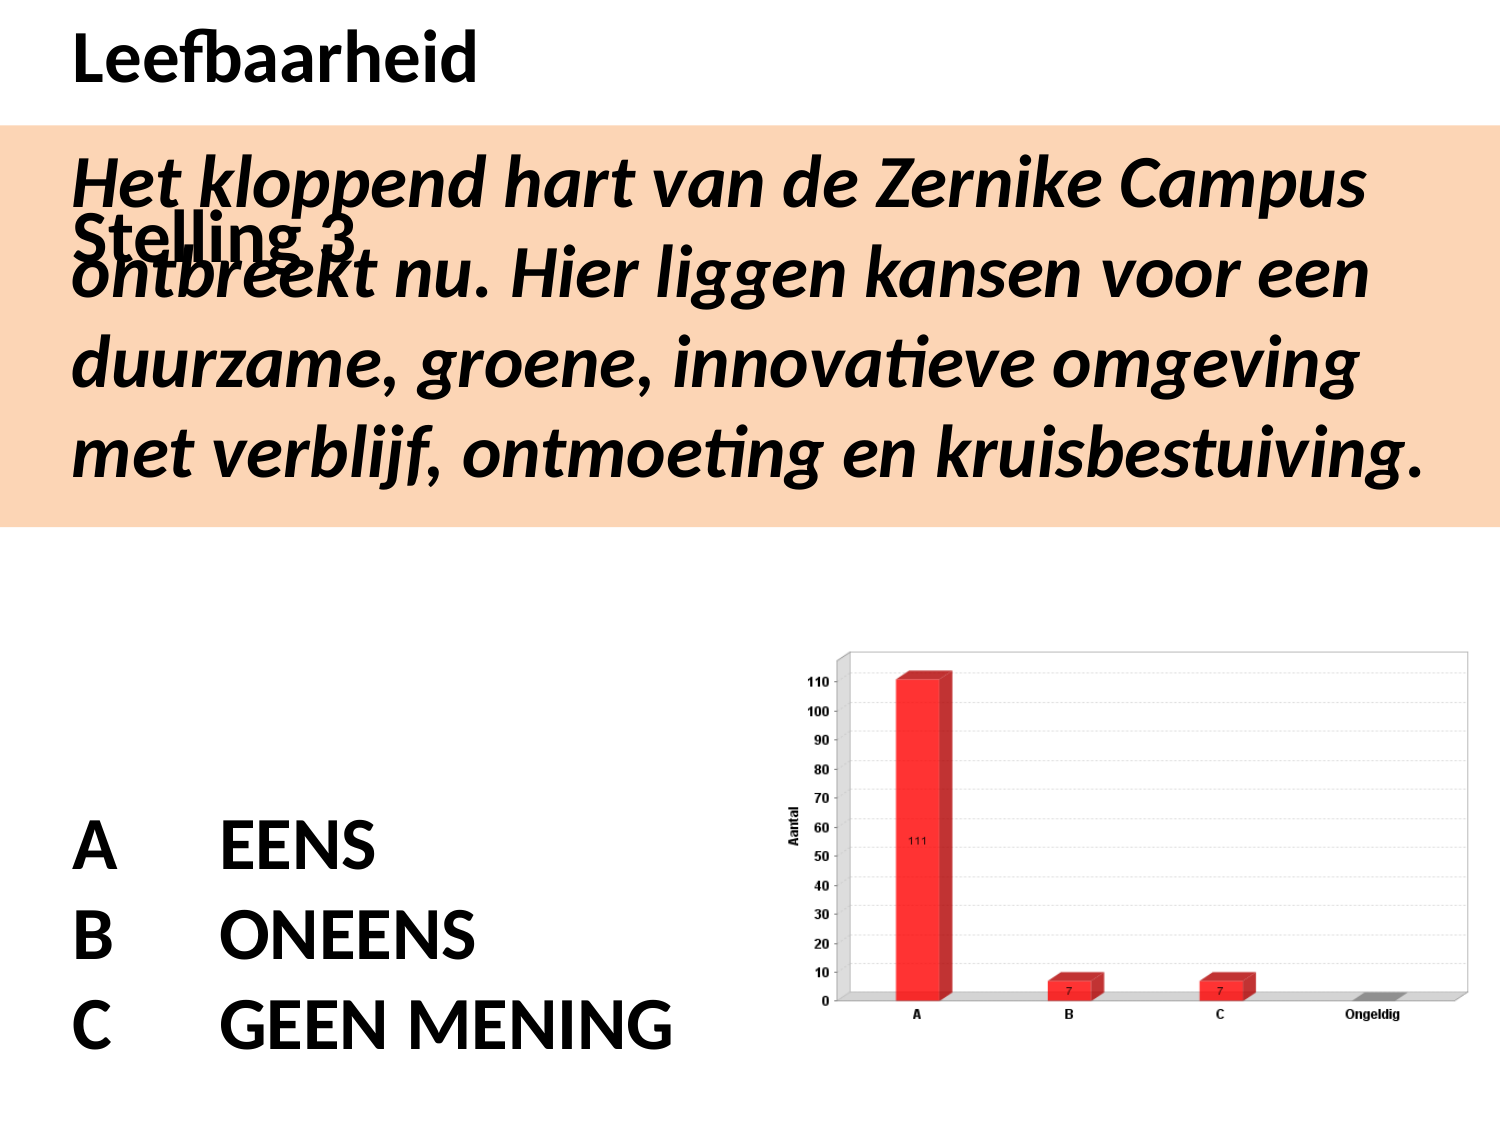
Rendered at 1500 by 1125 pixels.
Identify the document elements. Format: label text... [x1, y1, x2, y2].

text_box Leefbaarheid Stelling 3 [0, 0, 1500, 285]
text_box A EENS B ONEENS C GEEN MENING [0, 786, 1500, 1072]
picture [773, 644, 1476, 1031]
list Het kloppend hart van de Zernike Campus ontbreekt nu. Hier liggen kansen voor een duurzame, groene, innovatieve omgeving met verblijf, ontmoeting en kruisbestuiving. [0, 285, 1500, 528]
